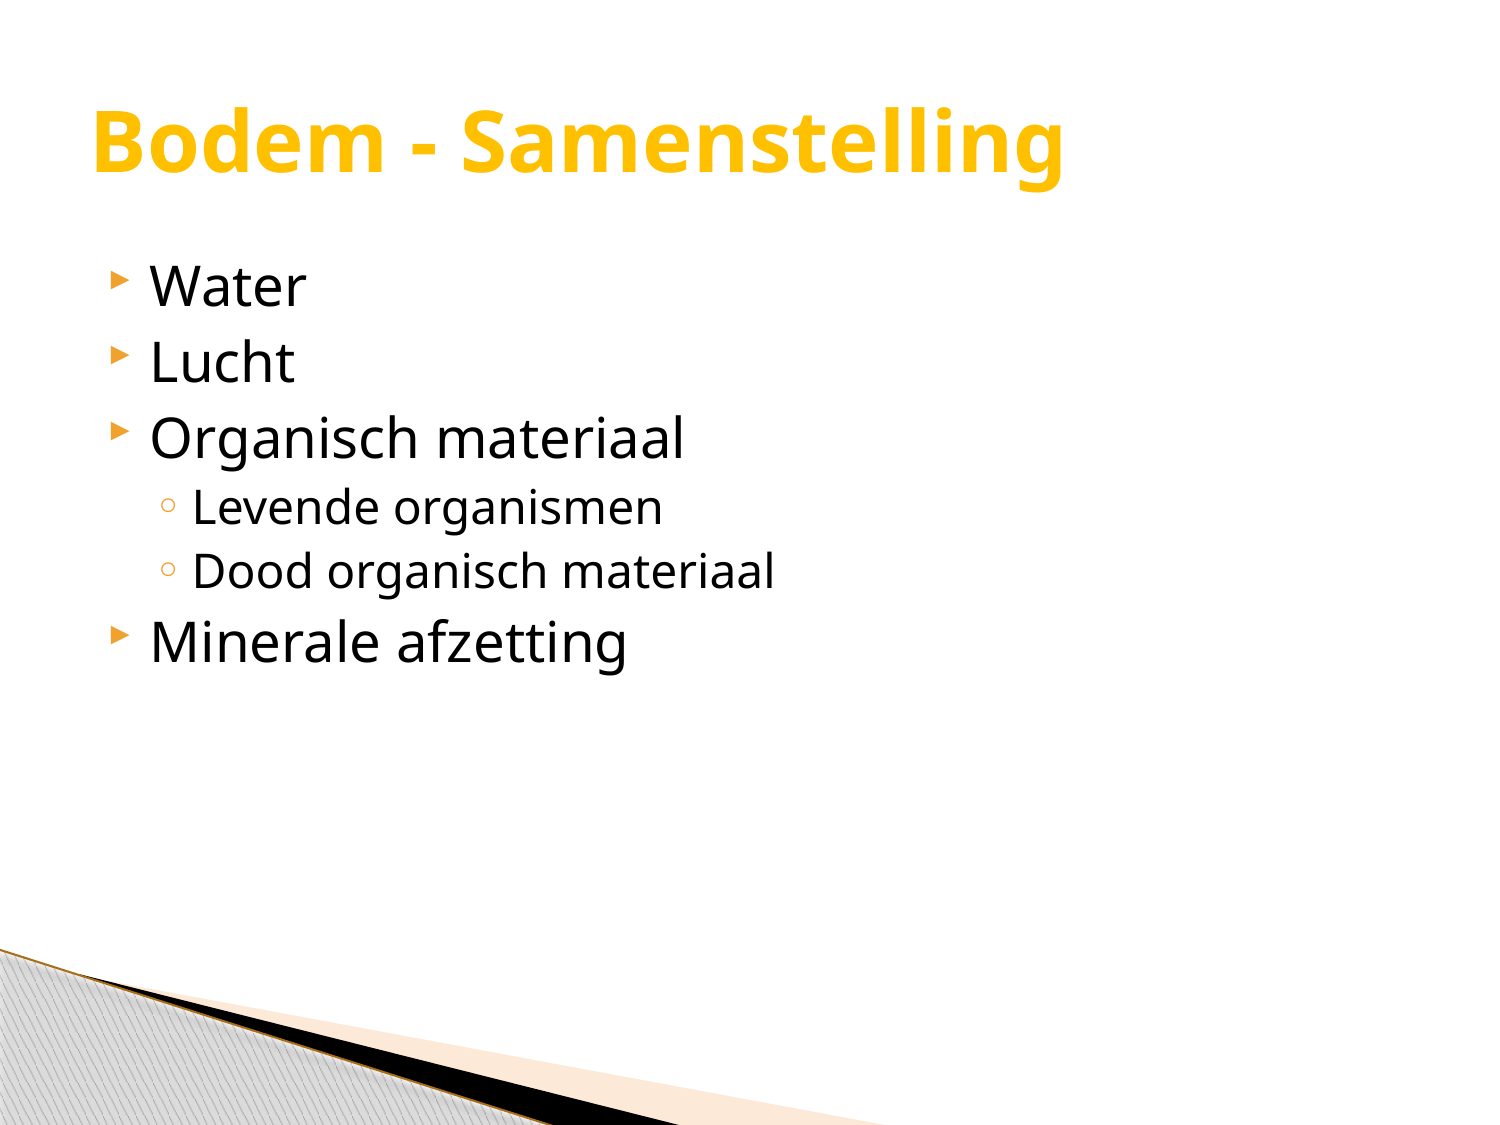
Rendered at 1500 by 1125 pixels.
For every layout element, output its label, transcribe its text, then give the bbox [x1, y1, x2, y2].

list Water Lucht Organisch materiaal Levende organismen Dood organisch materiaal Minerale afzetting [75, 243, 1425, 986]
title Bodem - Samenstelling [75, 45, 1425, 233]
